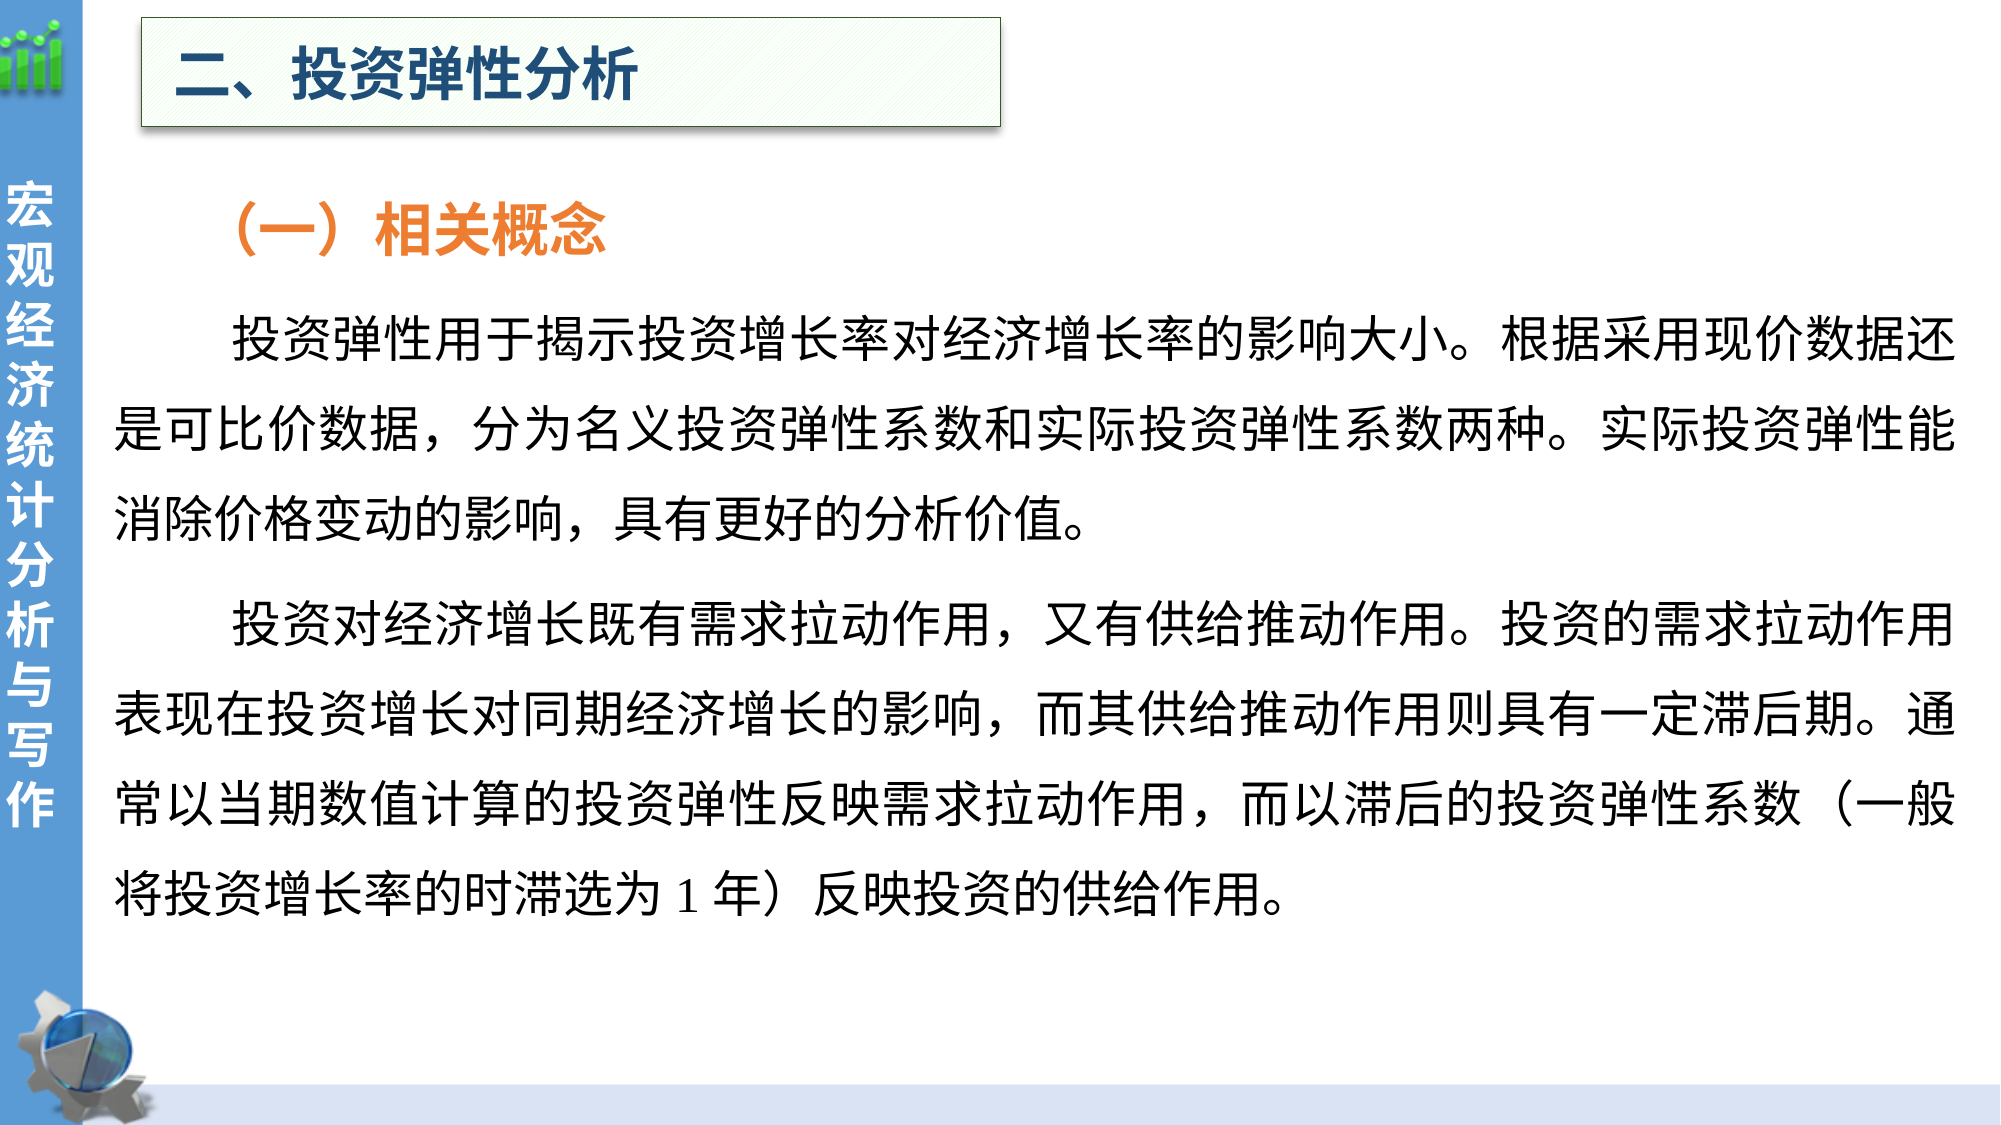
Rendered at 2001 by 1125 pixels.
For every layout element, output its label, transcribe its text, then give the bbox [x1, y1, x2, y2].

text_box （一）相关概念 投资弹性用于揭示投资增长率对经济增长率的影响大小。根据采用现价数据还是可比价数据，分为名义投资弹性系数和实际投资弹性系数两种。实际投资弹性能消除价格变动的影响，具有更好的分析价值。 投资对经济增长既有需求拉动作用，又有供给推动作用。投资的需求拉动作用表现在投资增长对同期经济增长的影响，而其供给推动作用则具有一定滞后期。通常以当期数值计算的投资弹性反映需求拉动作用，而以滞后的投资弹性系数（一般将投资增长率的时滞选为1年）反映投资的供给作用。 [98, 150, 1972, 1074]
picture [0, 0, 2001, 1125]
text_box 二、投资弹性分析 [141, 17, 1000, 127]
